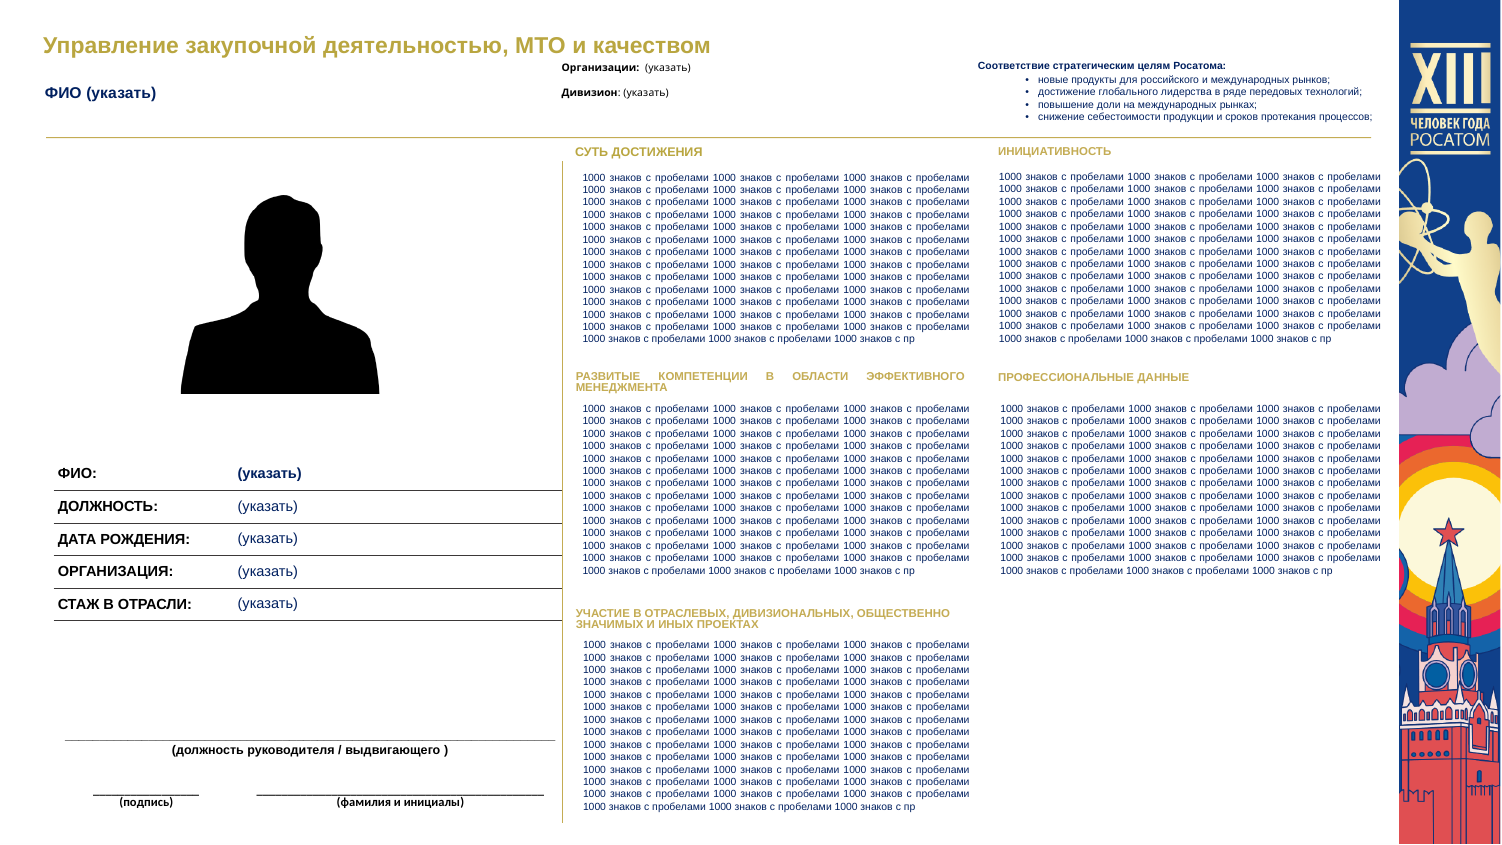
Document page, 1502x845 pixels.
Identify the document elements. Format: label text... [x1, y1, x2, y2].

text_box ПРОФЕССИОНАЛЬНЫЕ ДАННЫЕ [983, 364, 1403, 391]
text_box ______________________________________________________________________ (должность руководителя / выдвигающего ) [46, 719, 562, 764]
text_box РАЗВИТЫЕ КОМПЕТЕНЦИИ В ОБЛАСТИ ЭФФЕКТИВНОГО МЕНЕДЖМЕНТА [563, 364, 980, 402]
table_cell (указать) [223, 491, 562, 523]
text_box • новые продукты для российского и международных рынков; • достижение глобального лидерства в ряде передовых технологий; • повышение доли на международных рынках; • снижение себестоимости продукции и сроков протекания процессов; [1010, 65, 1394, 148]
table_header ______________________________________________ (фамилия и инициалы) [239, 777, 562, 822]
table_header (указать) [223, 458, 562, 490]
text_box ФИО (указать) [30, 79, 550, 110]
table_cell ДАТА РОЖДЕНИЯ: [54, 524, 223, 555]
text_box 1000 знаков с пробелами 1000 знаков с пробелами 1000 знаков с пробелами 1000 знаков с пробелами 1000 знаков с пробелами 1000 знаков с пробелами 1000 знаков с пробелами 1000 знаков с пробелами 1000 знаков с пробелами 1000 знаков с пробелами 1000 знаков с пробелами 1000 знаков с пробелами 1000 знаков с пробелами 1000 знаков с пробелами 1000 знаков с пробелами 1000 знаков с пробелами 1000 знаков с пробелами 1000 знаков с пробелами 1000 знаков с пробелами 1000 знаков с пробелами 1000 знаков с пробелами 1000 знаков с пробелами 1000 знаков с пробелами 1000 знаков с пробелами 1000 знаков с пробелами 1000 знаков с пробелами 1000 знаков с пробелами 1000 знаков с пробелами 1000 знаков с пробелами 1000 знаков с пробелами 1000 знаков с пробелами 1000 знаков с пробелами 1000 знаков с пробелами 1000 знаков с пробелами 1000 знаков с пробелами 1000 знаков с пробелами 1000 знаков с пробелами 1000 знаков с пробелами 1000 знаков с пробелами 1000 знаков с пробелами 1000 знаков с пробелами 1000 знаков с пр [985, 394, 1397, 584]
text_box 1000 знаков с пробелами 1000 знаков с пробелами 1000 знаков с пробелами 1000 знаков с пробелами 1000 знаков с пробелами 1000 знаков с пробелами 1000 знаков с пробелами 1000 знаков с пробелами 1000 знаков с пробелами 1000 знаков с пробелами 1000 знаков с пробелами 1000 знаков с пробелами 1000 знаков с пробелами 1000 знаков с пробелами 1000 знаков с пробелами 1000 знаков с пробелами 1000 знаков с пробелами 1000 знаков с пробелами 1000 знаков с пробелами 1000 знаков с пробелами 1000 знаков с пробелами 1000 знаков с пробелами 1000 знаков с пробелами 1000 знаков с пробелами 1000 знаков с пробелами 1000 знаков с пробелами 1000 знаков с пробелами 1000 знаков с пробелами 1000 знаков с пробелами 1000 знаков с пробелами 1000 знаков с пробелами 1000 знаков с пробелами 1000 знаков с пробелами 1000 знаков с пробелами 1000 знаков с пробелами 1000 знаков с пробелами 1000 знаков с пробелами 1000 знаков с пробелами 1000 знаков с пробелами 1000 знаков с пробелами 1000 знаков с пробелами 1000 знаков с пр [568, 630, 986, 820]
table_header СУТЬ ДОСТИЖЕНИЯ [567, 138, 984, 163]
text_box 1000 знаков с пробелами 1000 знаков с пробелами 1000 знаков с пробелами 1000 знаков с пробелами 1000 знаков с пробелами 1000 знаков с пробелами 1000 знаков с пробелами 1000 знаков с пробелами 1000 знаков с пробелами 1000 знаков с пробелами 1000 знаков с пробелами 1000 знаков с пробелами 1000 знаков с пробелами 1000 знаков с пробелами 1000 знаков с пробелами 1000 знаков с пробелами 1000 знаков с пробелами 1000 знаков с пробелами 1000 знаков с пробелами 1000 знаков с пробелами 1000 знаков с пробелами 1000 знаков с пробелами 1000 знаков с пробелами 1000 знаков с пробелами 1000 знаков с пробелами 1000 знаков с пробелами 1000 знаков с пробелами 1000 знаков с пробелами 1000 знаков с пробелами 1000 знаков с пробелами 1000 знаков с пробелами 1000 знаков с пробелами 1000 знаков с пробелами 1000 знаков с пробелами 1000 знаков с пробелами 1000 знаков с пробелами 1000 знаков с пробелами 1000 знаков с пробелами 1000 знаков с пробелами 1000 знаков с пробелами 1000 знаков с пробелами 1000 знаков с пр [567, 163, 986, 353]
text_box Управление закупочной деятельностью, МТО и качеством [28, 23, 1402, 66]
table_header _________________ (подпись) [54, 777, 239, 822]
text_box [180, 195, 380, 395]
table_cell ДОЛЖНОСТЬ: [54, 491, 223, 523]
text_box 1000 знаков с пробелами 1000 знаков с пробелами 1000 знаков с пробелами 1000 знаков с пробелами 1000 знаков с пробелами 1000 знаков с пробелами 1000 знаков с пробелами 1000 знаков с пробелами 1000 знаков с пробелами 1000 знаков с пробелами 1000 знаков с пробелами 1000 знаков с пробелами 1000 знаков с пробелами 1000 знаков с пробелами 1000 знаков с пробелами 1000 знаков с пробелами 1000 знаков с пробелами 1000 знаков с пробелами 1000 знаков с пробелами 1000 знаков с пробелами 1000 знаков с пробелами 1000 знаков с пробелами 1000 знаков с пробелами 1000 знаков с пробелами 1000 знаков с пробелами 1000 знаков с пробелами 1000 знаков с пробелами 1000 знаков с пробелами 1000 знаков с пробелами 1000 знаков с пробелами 1000 знаков с пробелами 1000 знаков с пробелами 1000 знаков с пробелами 1000 знаков с пробелами 1000 знаков с пробелами 1000 знаков с пробелами 1000 знаков с пробелами 1000 знаков с пробелами 1000 знаков с пробелами 1000 знаков с пробелами 1000 знаков с пробелами 1000 знаков с пр [567, 394, 985, 584]
table_cell ОРГАНИЗАЦИЯ: [54, 556, 223, 588]
table_cell СТАЖ В ОТРАСЛИ: [54, 589, 223, 620]
text_box Организации: (указать) Дивизион: (указать) [561, 60, 1010, 111]
table_cell (указать) [223, 524, 562, 555]
table_cell (указать) [223, 556, 562, 588]
text_box ИНИЦИАТИВНОСТЬ [984, 139, 1403, 166]
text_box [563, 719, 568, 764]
text_box УЧАСТИЕ В ОТРАСЛЕВЫХ, ДИВИЗИОНАЛЬНЫХ, ОБЩЕСТВЕННО ЗНАЧИМЫХ И ИНЫХ ПРОЕКТАХ [563, 601, 980, 638]
picture [0, 0, 1501, 844]
table_cell (указать) [223, 589, 562, 620]
text_box 1000 знаков с пробелами 1000 знаков с пробелами 1000 знаков с пробелами 1000 знаков с пробелами 1000 знаков с пробелами 1000 знаков с пробелами 1000 знаков с пробелами 1000 знаков с пробелами 1000 знаков с пробелами 1000 знаков с пробелами 1000 знаков с пробелами 1000 знаков с пробелами 1000 знаков с пробелами 1000 знаков с пробелами 1000 знаков с пробелами 1000 знаков с пробелами 1000 знаков с пробелами 1000 знаков с пробелами 1000 знаков с пробелами 1000 знаков с пробелами 1000 знаков с пробелами 1000 знаков с пробелами 1000 знаков с пробелами 1000 знаков с пробелами 1000 знаков с пробелами 1000 знаков с пробелами 1000 знаков с пробелами 1000 знаков с пробелами 1000 знаков с пробелами 1000 знаков с пробелами 1000 знаков с пробелами 1000 знаков с пробелами 1000 знаков с пробелами 1000 знаков с пробелами 1000 знаков с пробелами 1000 знаков с пробелами 1000 знаков с пробелами 1000 знаков с пробелами 1000 знаков с пробелами 1000 знаков с пробелами 1000 знаков с пробелами 1000 знаков с пр [984, 162, 1397, 352]
table_header ФИО: [54, 458, 223, 490]
text_box Соответствие стратегическим целям Росатома: [963, 52, 1242, 80]
